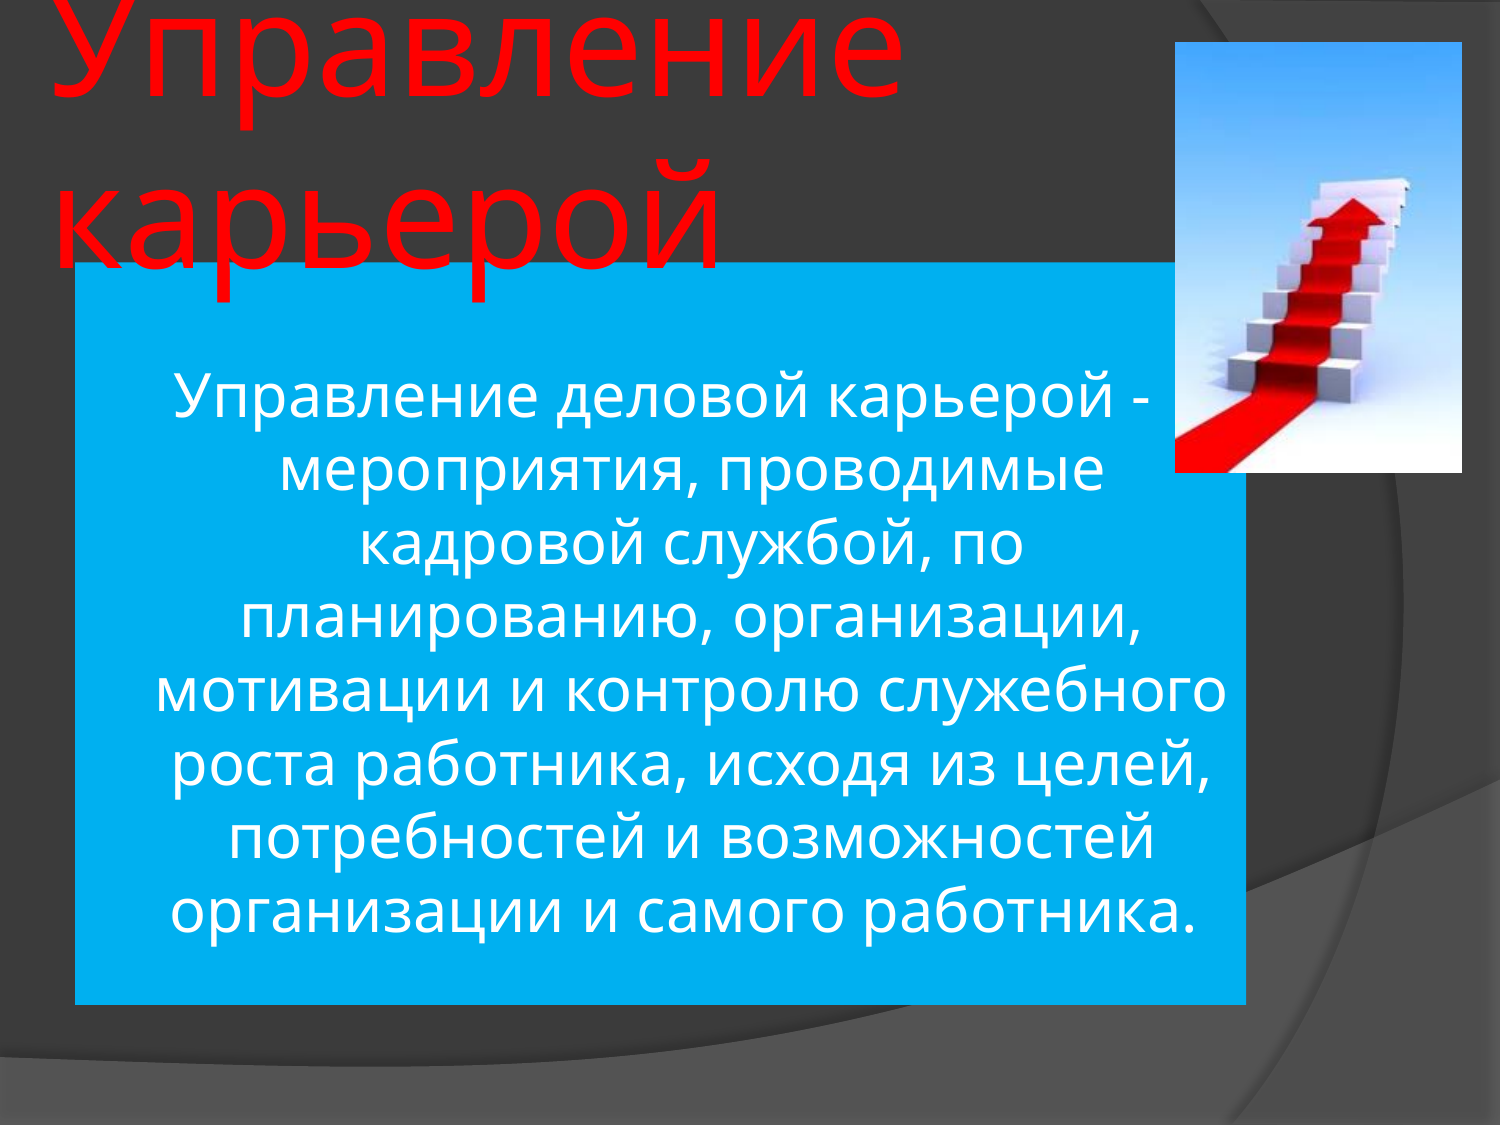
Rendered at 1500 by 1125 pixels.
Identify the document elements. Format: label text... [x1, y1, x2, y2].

picture [1174, 42, 1462, 473]
title Управление карьерой [41, 30, 1500, 219]
list Управление деловой карьерой - мероприятия, проводимые кадровой службой, по планированию, организации, мотивации и контролю служебного роста работника, исходя из целей, потребностей и возможностей организации и самого работника. [75, 262, 1247, 1005]
